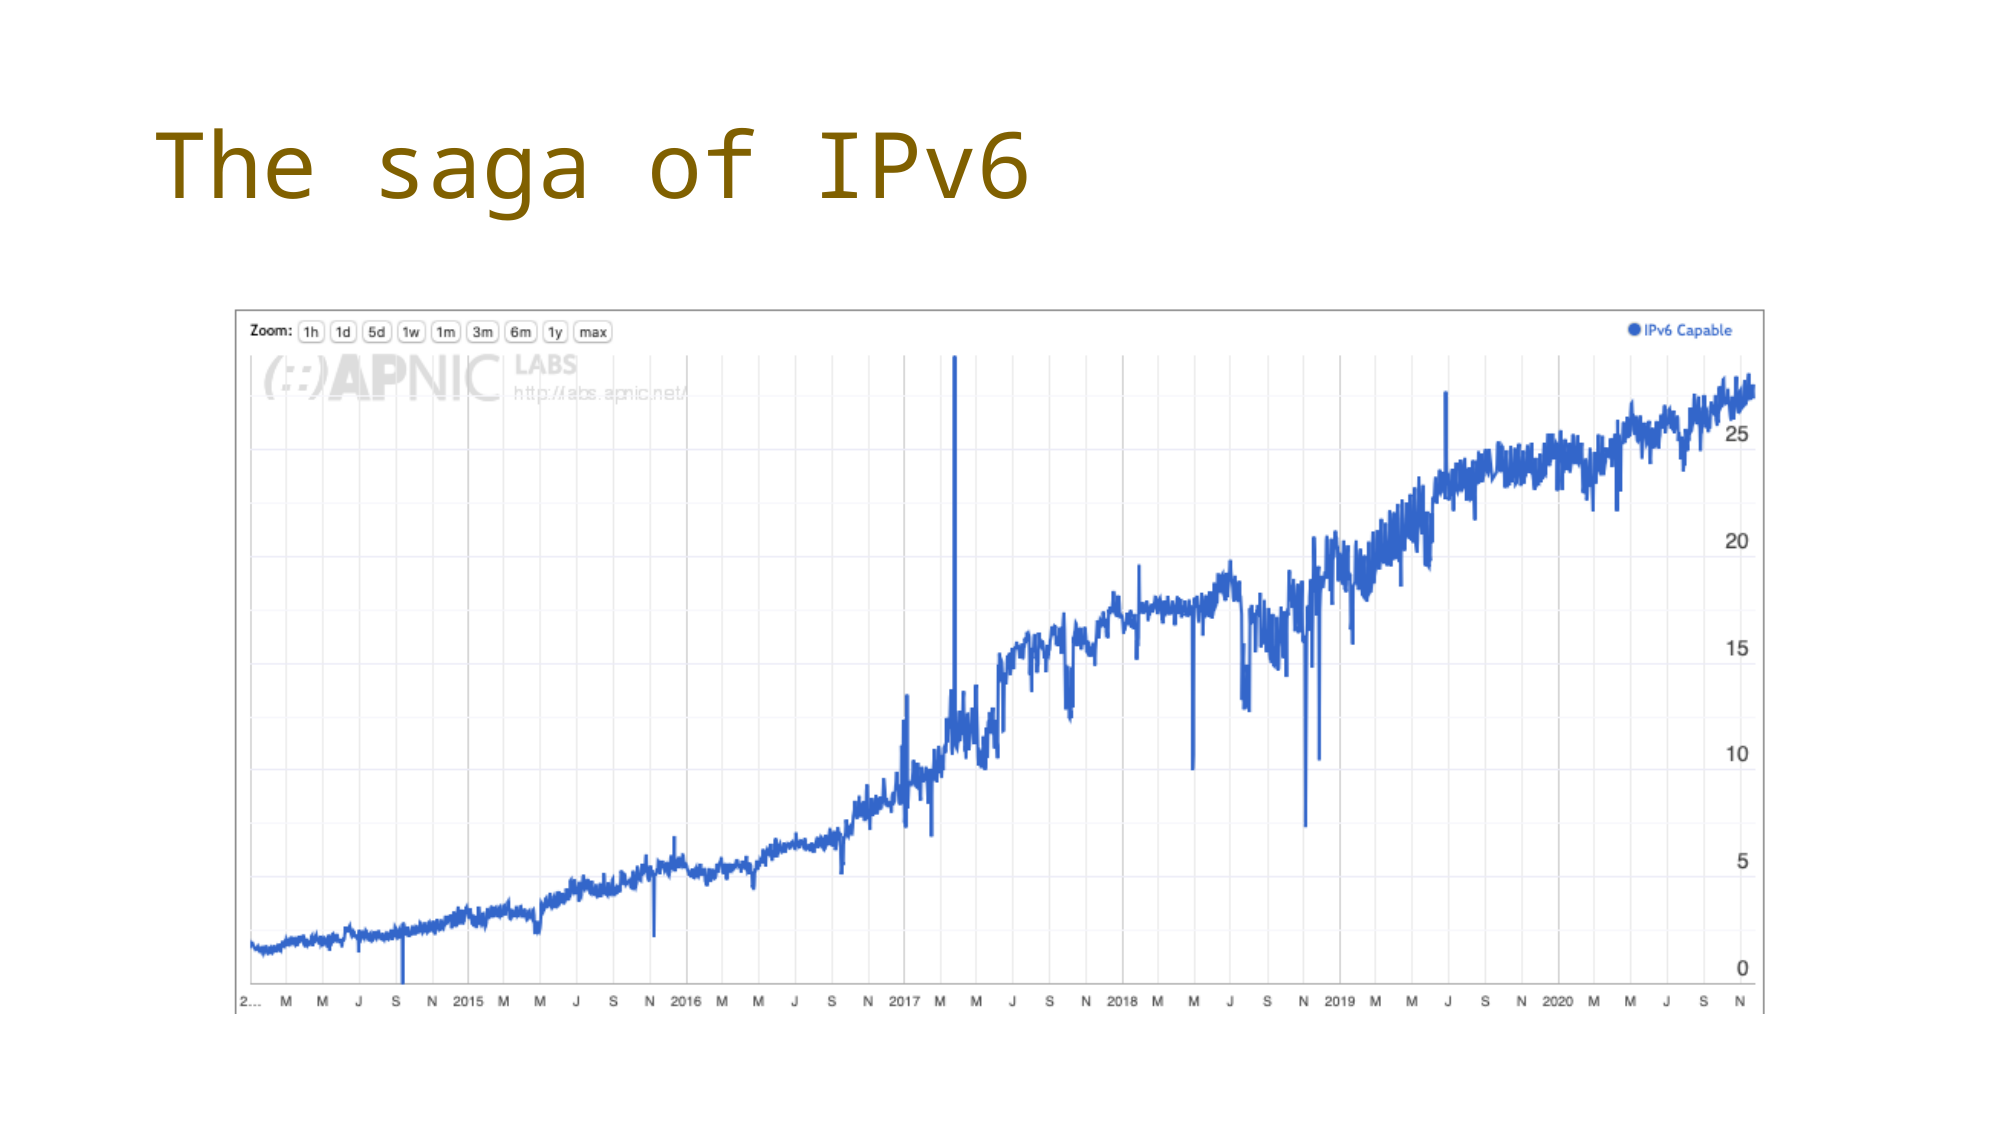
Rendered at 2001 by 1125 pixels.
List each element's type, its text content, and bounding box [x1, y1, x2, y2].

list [226, 299, 1774, 1014]
title The saga of IPv6 [137, 59, 1863, 278]
